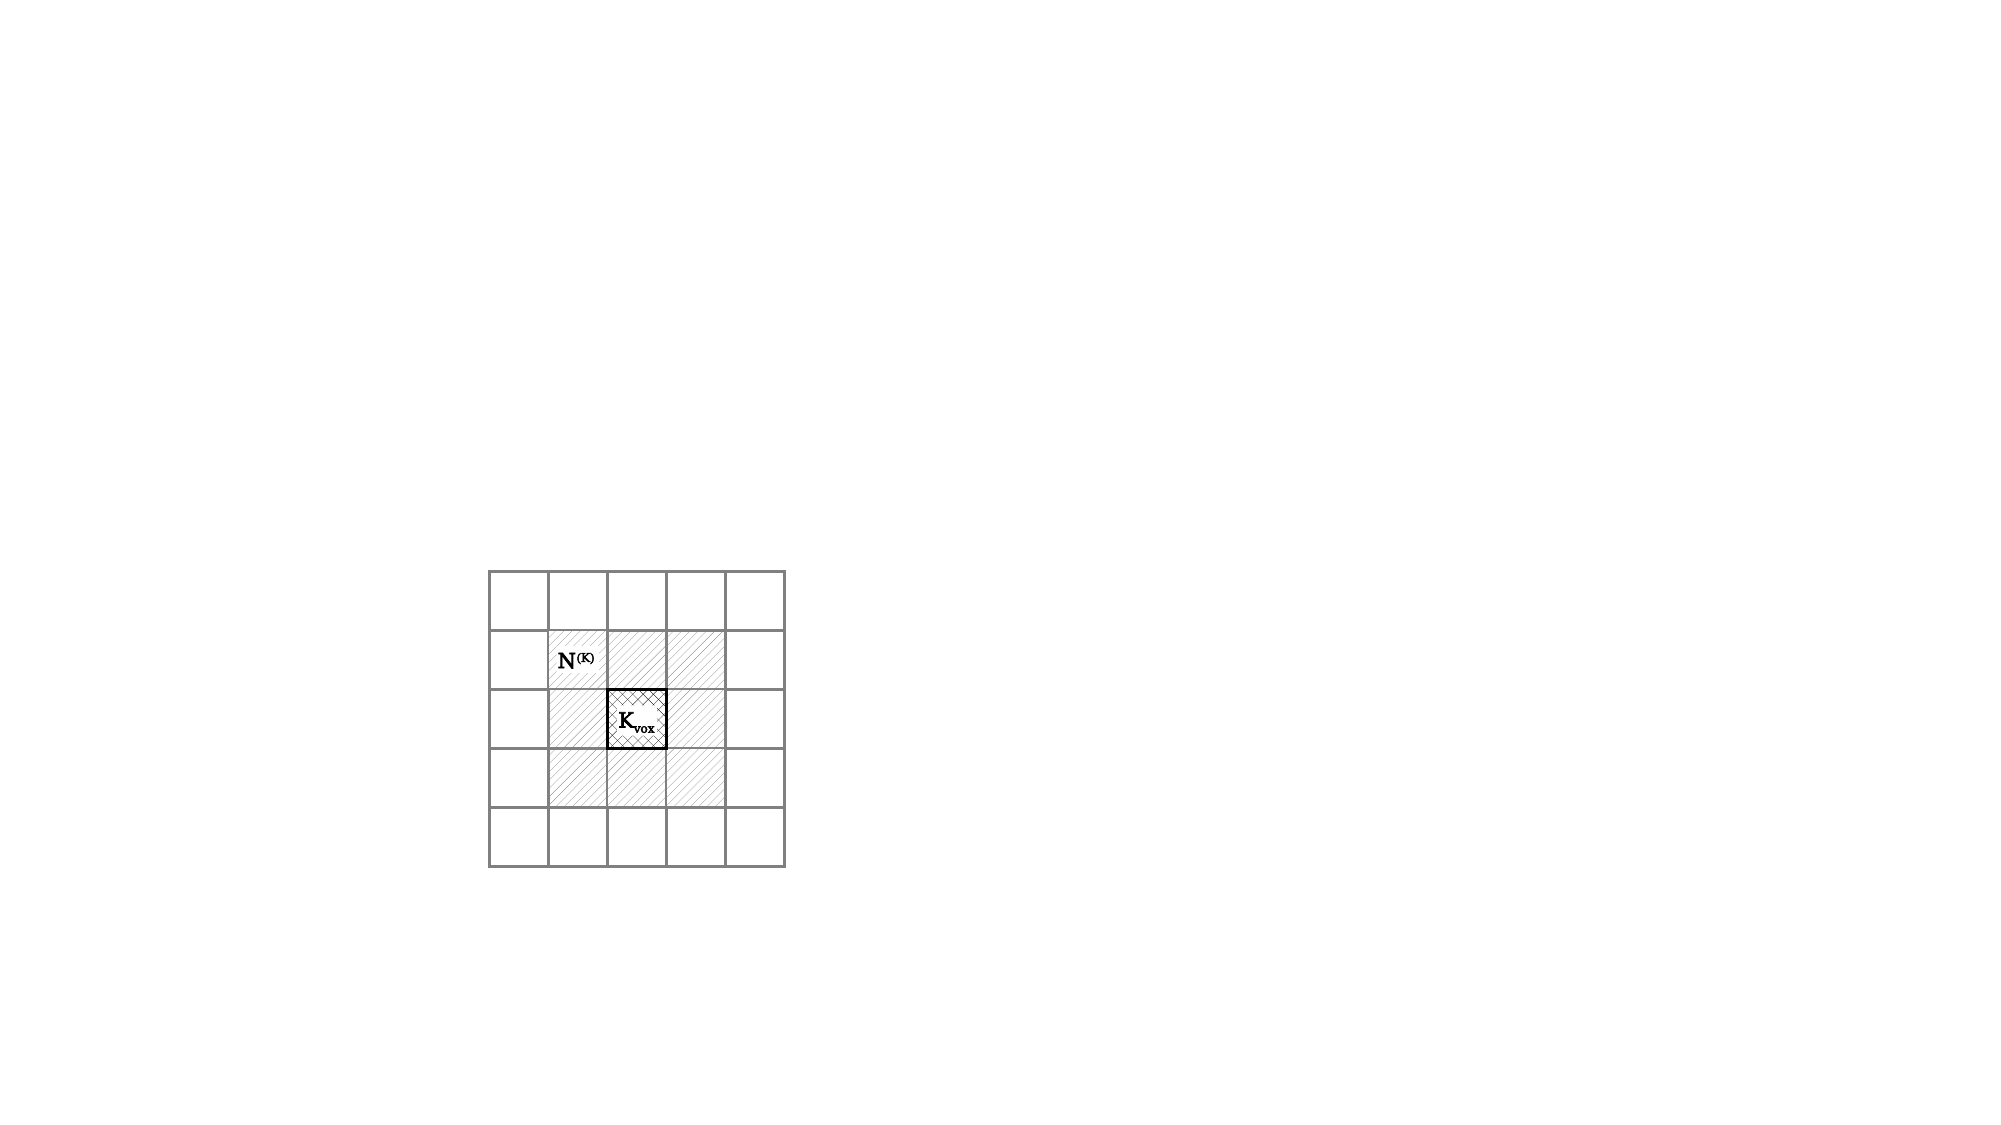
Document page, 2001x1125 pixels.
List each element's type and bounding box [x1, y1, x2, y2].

text_box [488, 570, 786, 867]
